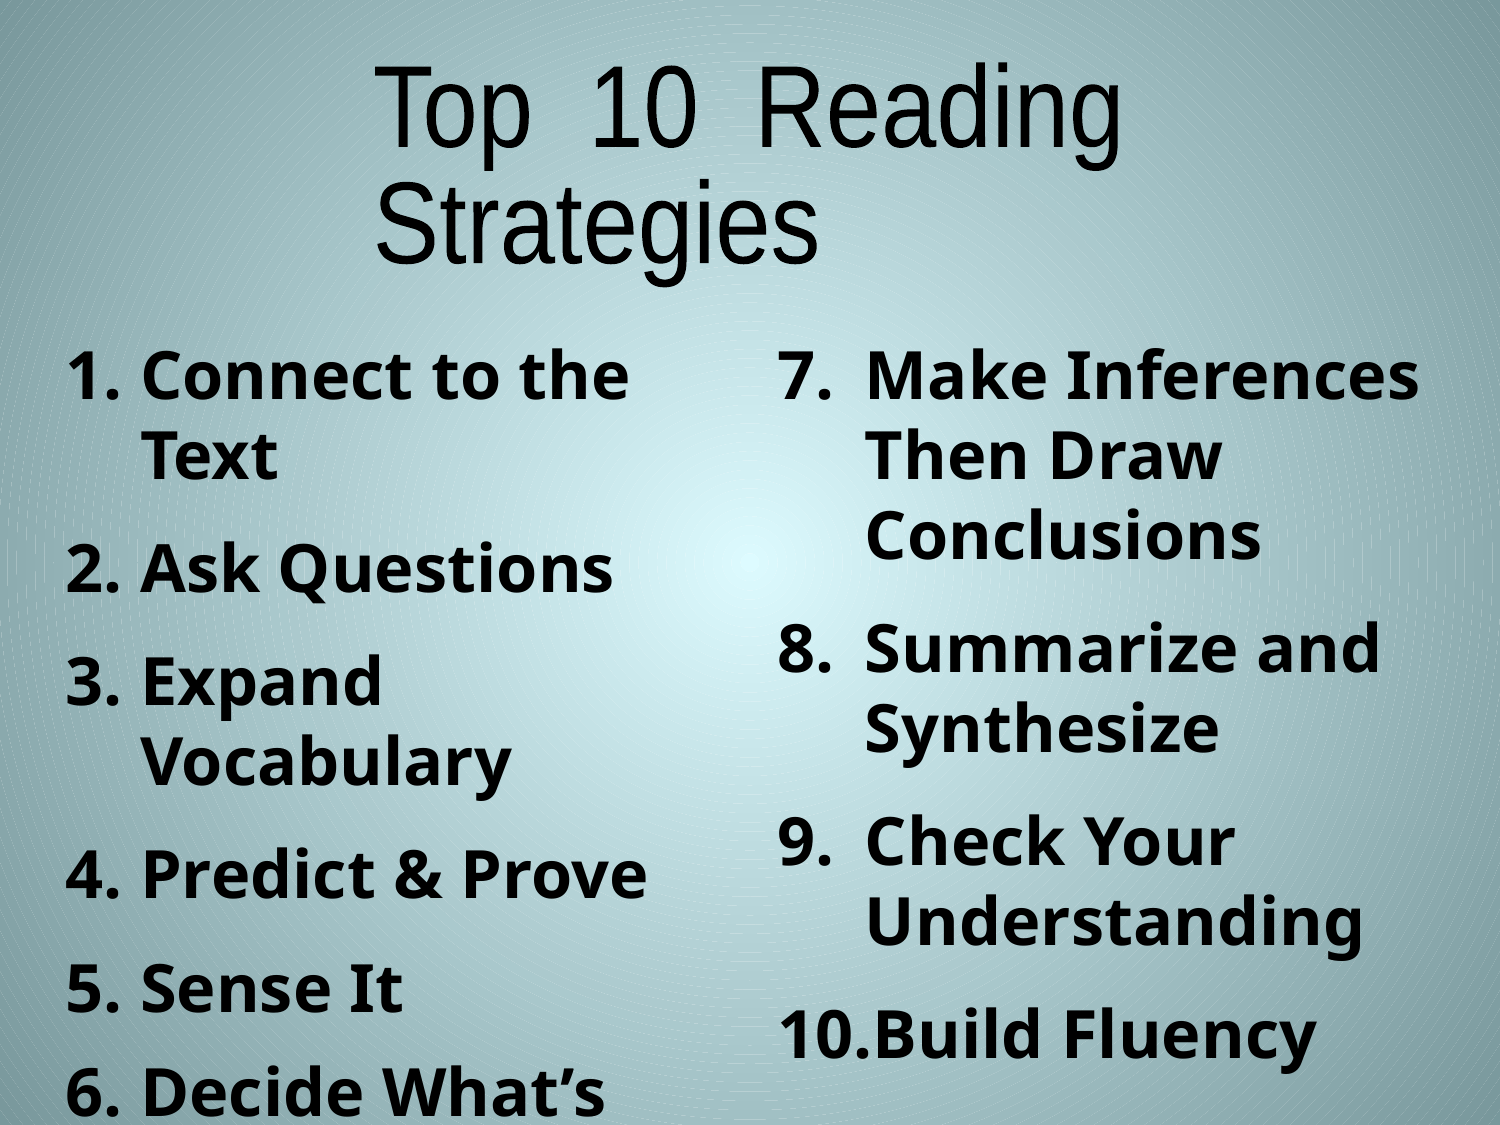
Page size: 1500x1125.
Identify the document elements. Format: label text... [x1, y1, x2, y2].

list Connect to the Text Ask Questions Expand Vocabulary Predict & Prove Sense It Decide What’s Important [50, 324, 738, 1000]
list Make Inferences Then Draw Conclusions Summarize and Synthesize Check Your Understanding Build Fluency [762, 324, 1500, 1000]
